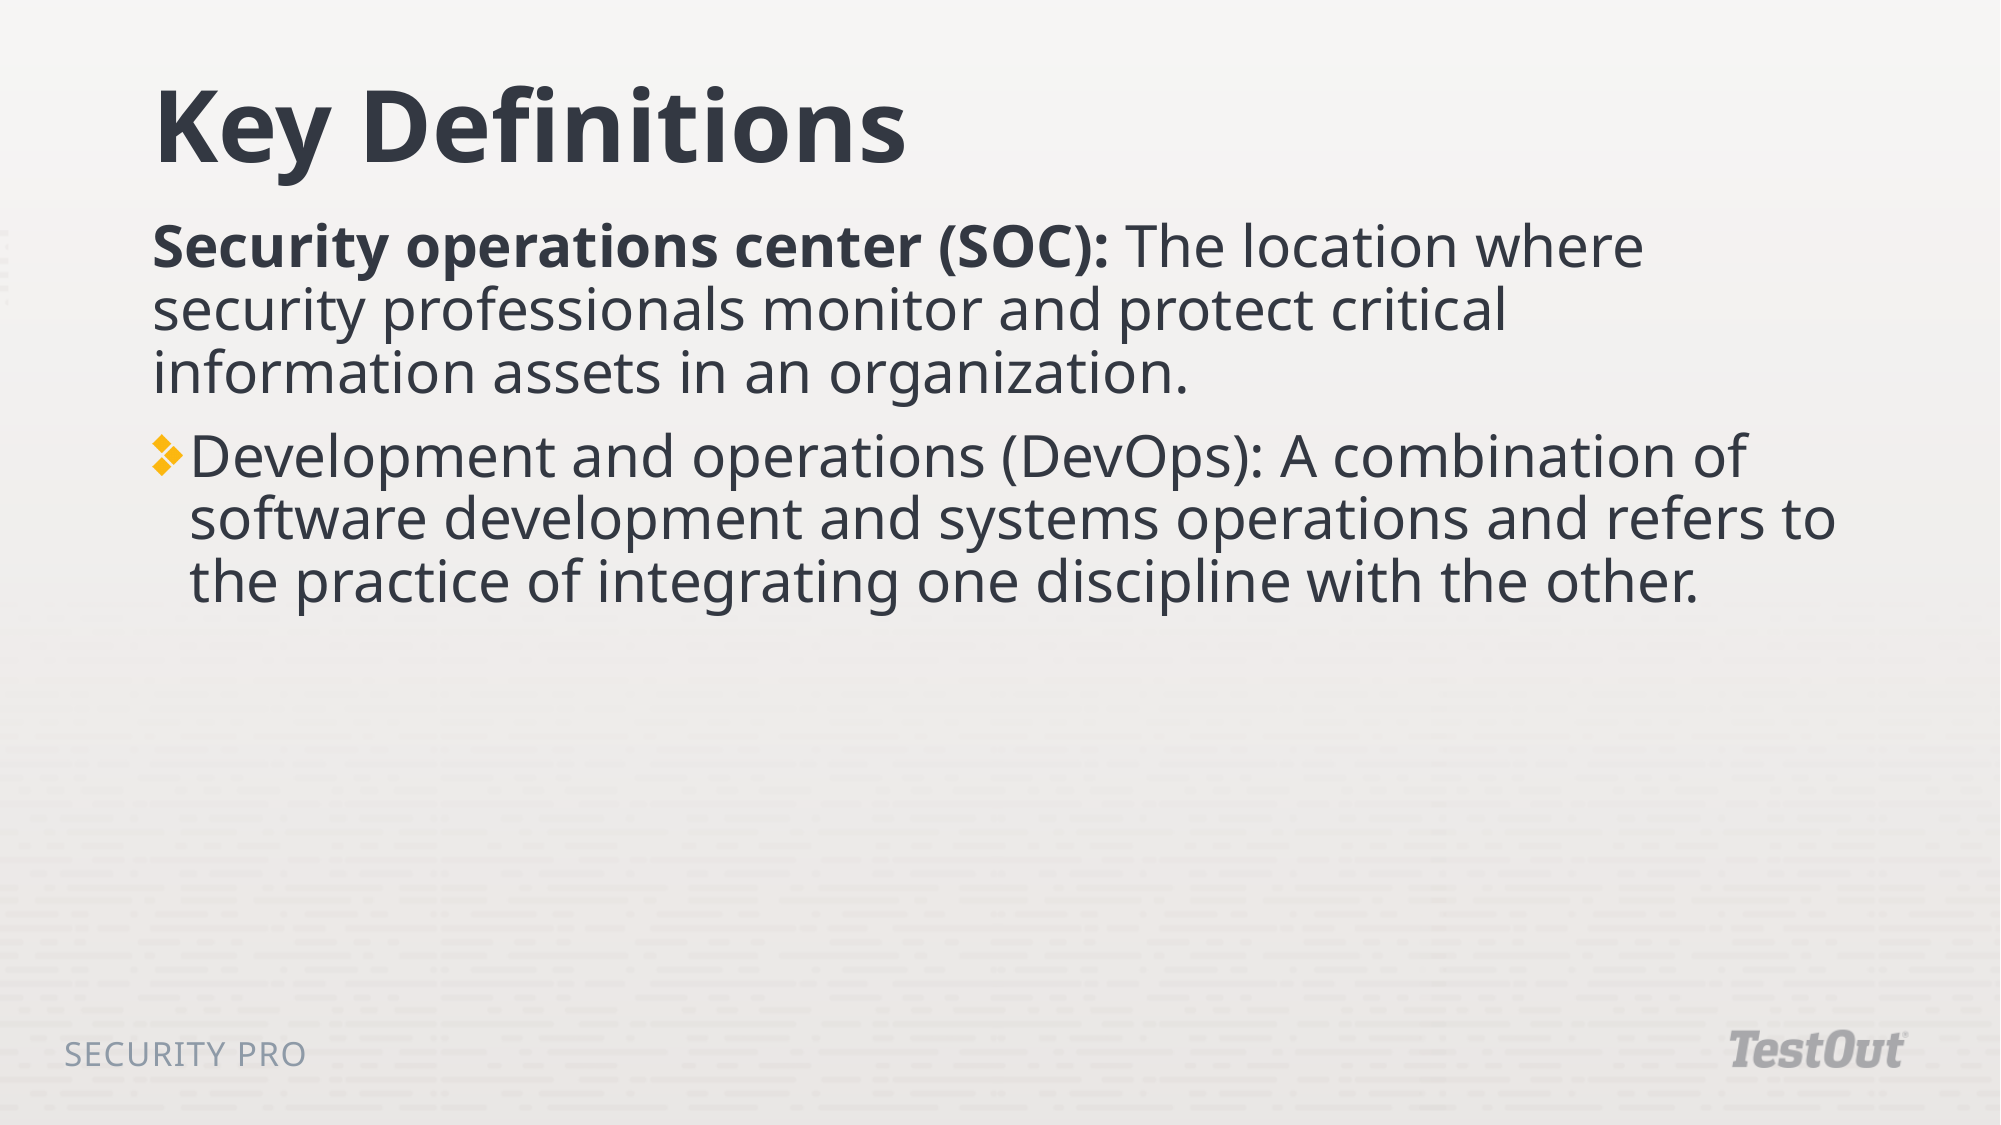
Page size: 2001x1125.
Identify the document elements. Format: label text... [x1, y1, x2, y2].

title Key Definitions [137, 49, 1863, 210]
list Security operations center (SOC): The location where security professionals monitor and protect critical information assets in an organization. Development and operations (DevOps): A combination of software development and systems operations and refers to the practice of integrating one discipline with the other. [137, 210, 1863, 1000]
picture [0, 0, 2001, 1125]
list Security Pro [64, 1032, 666, 1079]
